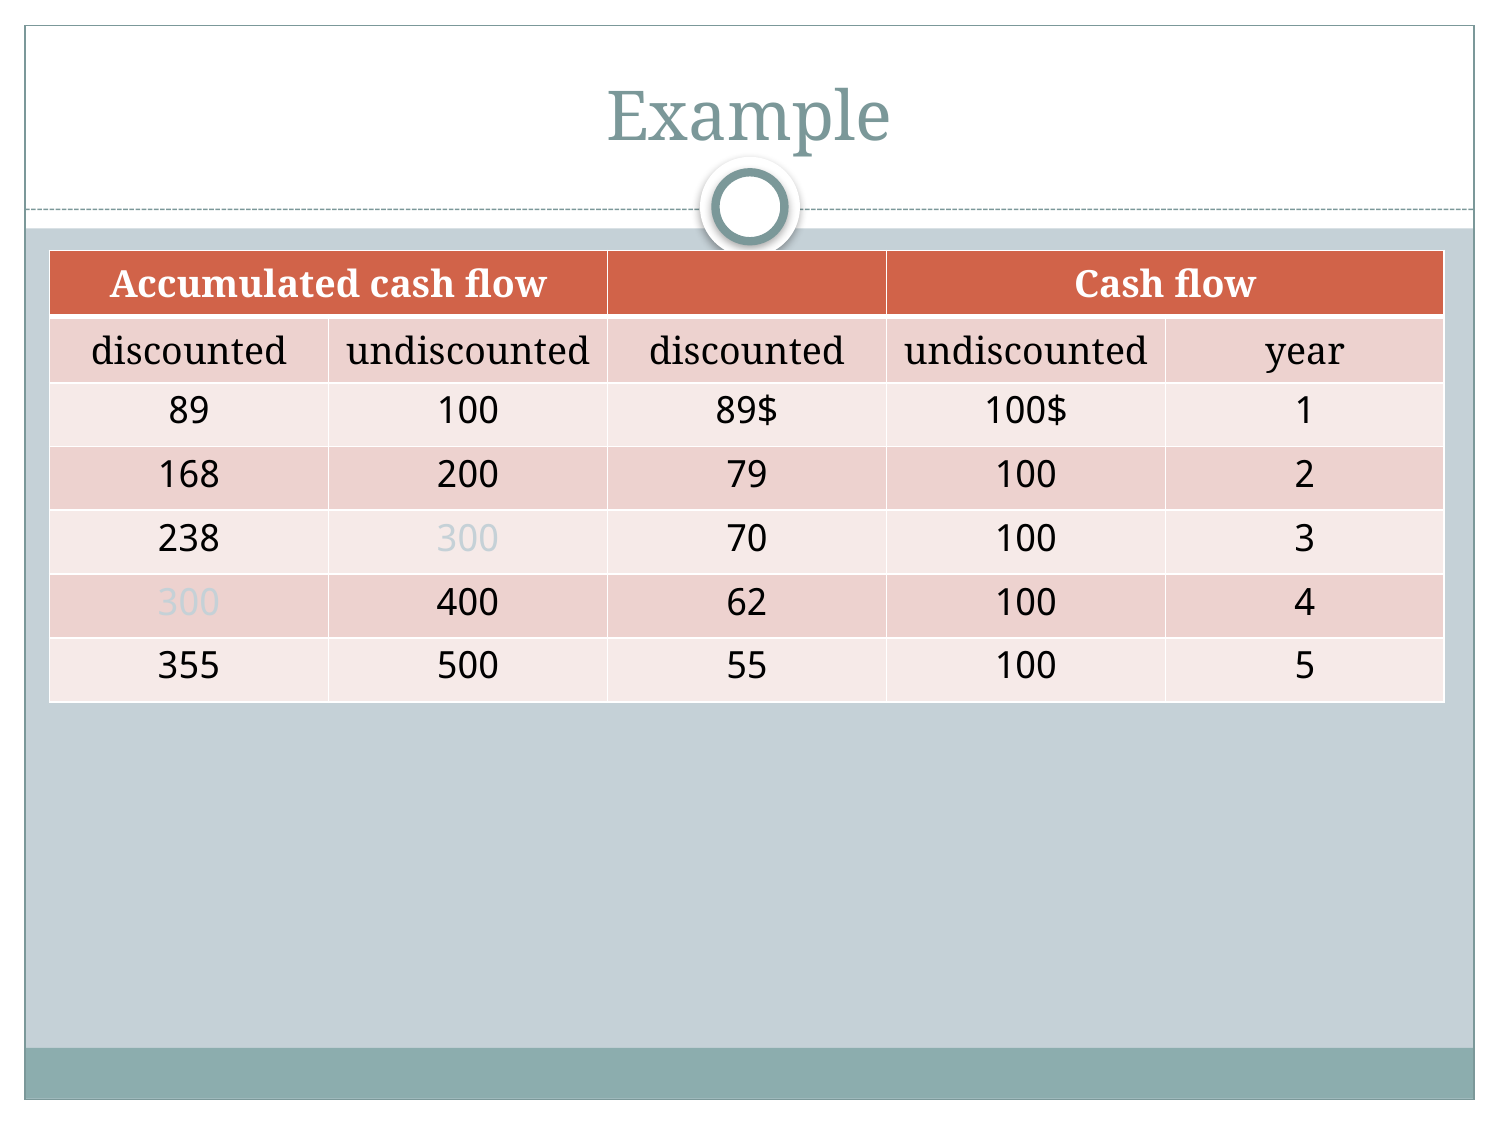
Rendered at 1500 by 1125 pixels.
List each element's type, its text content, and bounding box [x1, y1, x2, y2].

table_cell 100$ [887, 384, 1165, 446]
table_cell 500 [329, 639, 607, 701]
table_cell 400 [329, 575, 607, 637]
table_header Cash flow [887, 251, 1443, 314]
table_header [608, 251, 886, 314]
table_cell 70 [608, 511, 886, 573]
table_cell 62 [608, 575, 886, 637]
table_cell discounted [50, 319, 328, 382]
table_cell 100 [887, 639, 1165, 701]
table_cell undiscounted [887, 319, 1165, 382]
table_cell 300 [50, 575, 328, 637]
table_cell 200 [329, 447, 607, 509]
table_cell 355 [50, 639, 328, 701]
table_cell 100 [329, 384, 607, 446]
table_header Accumulated cash flow [50, 251, 607, 314]
table_cell 100 [887, 575, 1165, 637]
table_cell 3 [1166, 511, 1443, 573]
table_cell undiscounted [329, 319, 607, 382]
table_cell 100 [887, 447, 1165, 509]
table_cell 4 [1166, 575, 1443, 637]
table_cell 100 [887, 511, 1165, 573]
table_cell year [1166, 319, 1443, 382]
table_cell 168 [50, 447, 328, 509]
table_cell 5 [1166, 639, 1443, 701]
table_cell discounted [608, 319, 886, 382]
table_cell 2 [1166, 447, 1443, 509]
table_cell 89$ [608, 384, 886, 446]
table_cell 238 [50, 511, 328, 573]
table_cell 55 [608, 639, 886, 701]
table_cell 79 [608, 447, 886, 509]
table_cell 300 [329, 511, 607, 573]
table_cell 89 [50, 384, 328, 446]
title Example [49, 37, 1450, 162]
table_cell 1 [1166, 384, 1443, 446]
